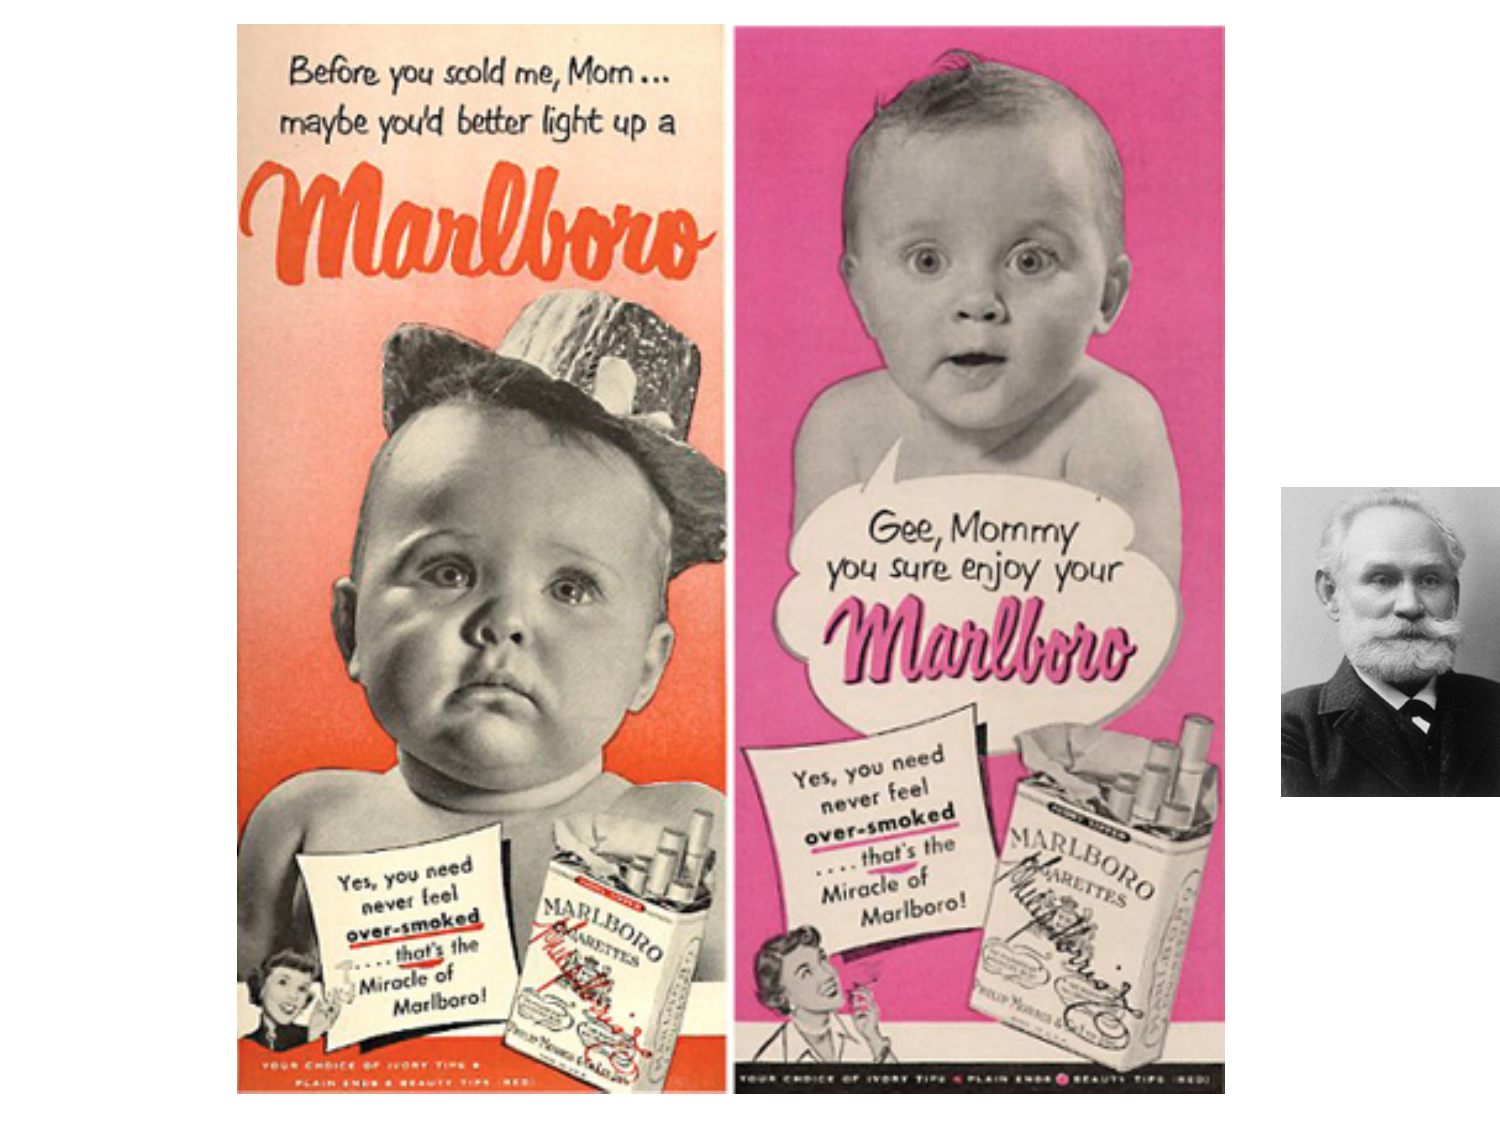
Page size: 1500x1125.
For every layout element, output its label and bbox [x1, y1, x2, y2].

picture [237, 24, 1226, 1095]
picture [1280, 487, 1500, 798]
